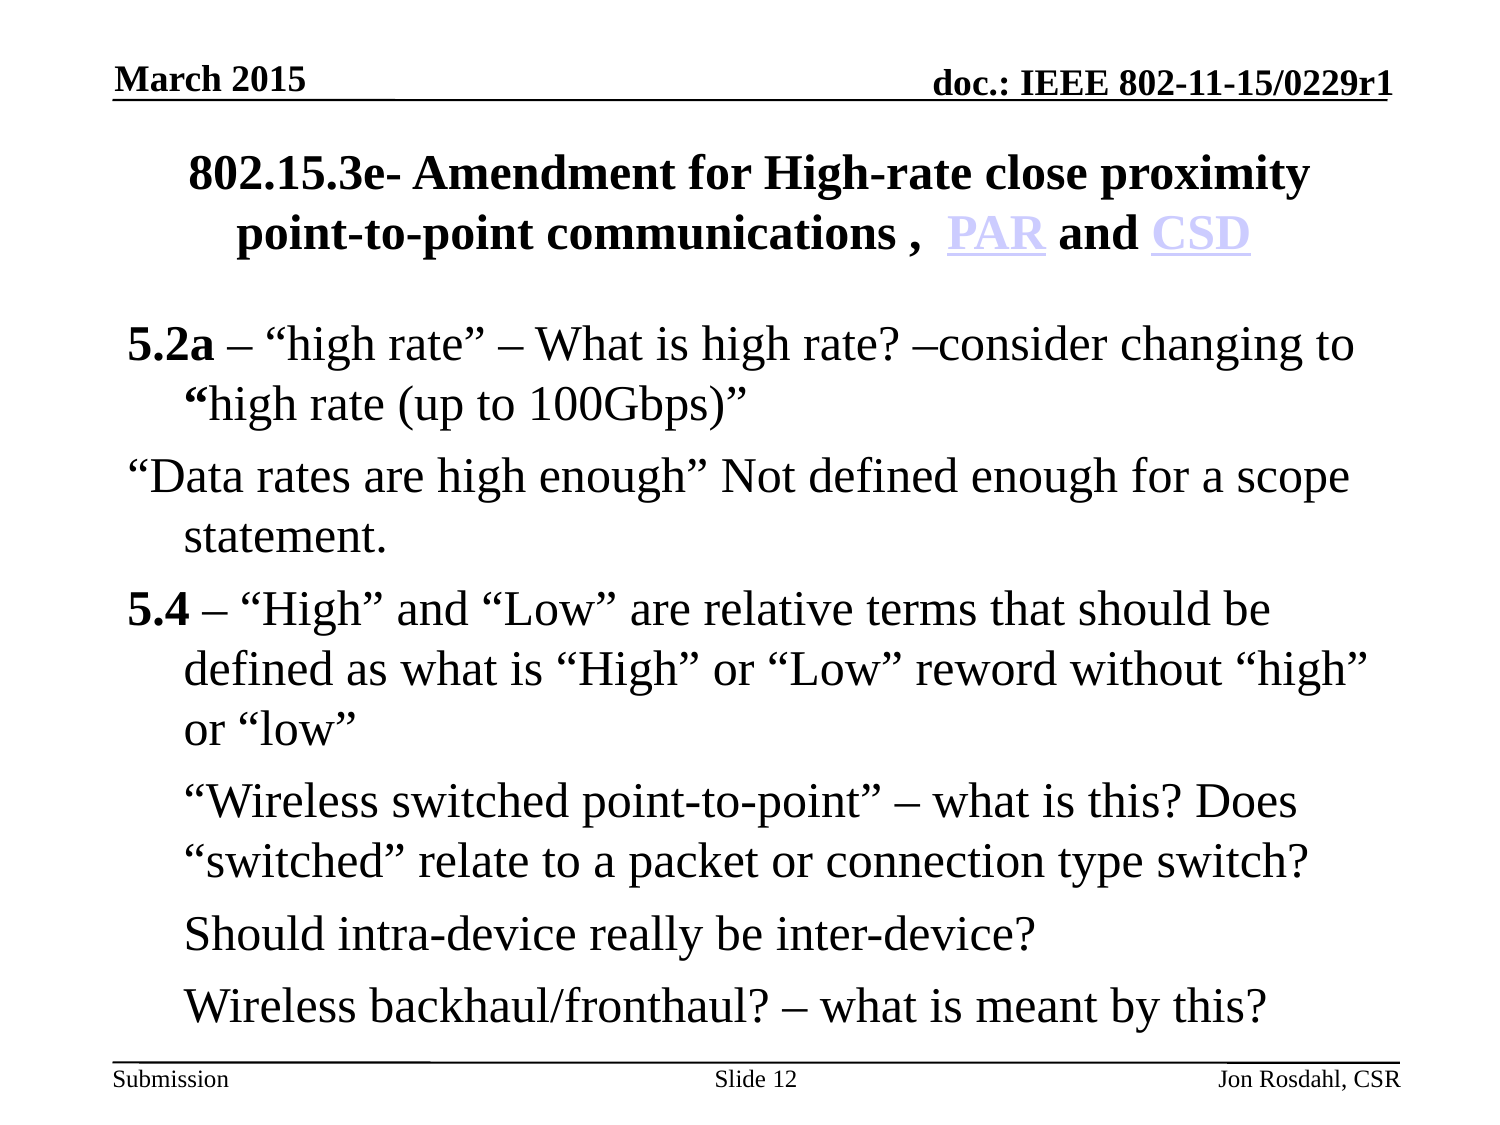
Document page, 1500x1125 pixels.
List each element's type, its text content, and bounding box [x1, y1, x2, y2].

footer Jon Rosdahl, CSR [878, 1061, 1402, 1093]
list 5.2a – “high rate” – What is high rate? –consider changing to “high rate (up to 100Gbps)” “Data rates are high enough” Not defined enough for a scope statement. 5.4 – “High” and “Low” are relative terms that should be defined as what is “High” or “Low” reword without “high” or “low” “Wireless switched point-to-point” – what is this? Does “switched” relate to a packet or connection type switch? Should intra-device really be inter-device? Wireless backhaul/fronthaul? – what is meant by this? [111, 302, 1388, 1048]
slide_number Slide 12 [712, 1061, 800, 1123]
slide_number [114, 54, 423, 100]
title 802.15.3e- Amendment for High-rate close proximity point-to-point communications , PAR and CSD [112, 112, 1388, 288]
